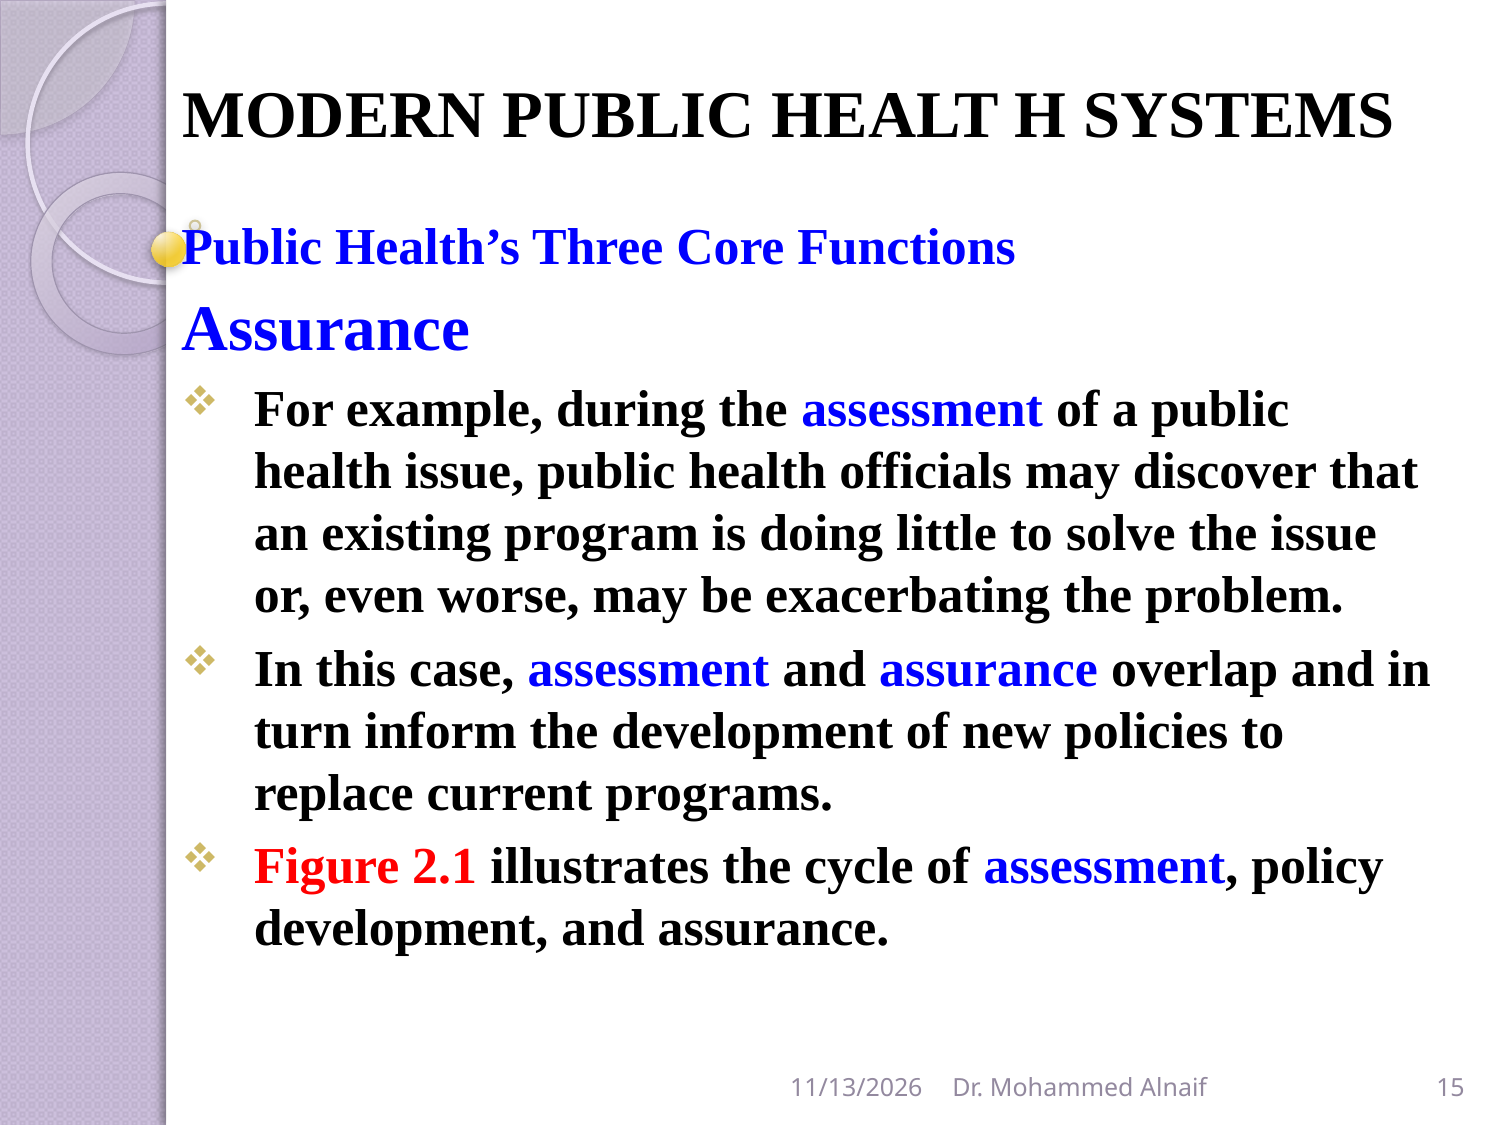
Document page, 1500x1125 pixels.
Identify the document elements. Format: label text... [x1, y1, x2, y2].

slide_number 15 [1413, 1034, 1488, 1113]
subtitle Public Health’s Three Core Functions Assurance For example, during the assessment of a public health issue, public health officials may discover that an existing program is doing little to solve the issue or, even worse, may be exacerbating the problem. In this case, assessment and assurance overlap and in turn inform the development of new policies to replace current programs. Figure 2.1 illustrates the cycle of assessment, policy development, and assurance. [162, 212, 1450, 1013]
title MODERN PUBLIC HEALT H SYSTEMS [137, 62, 1413, 159]
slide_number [587, 1034, 937, 1113]
footer Dr. Mohammed Alnaif [937, 1034, 1413, 1113]
